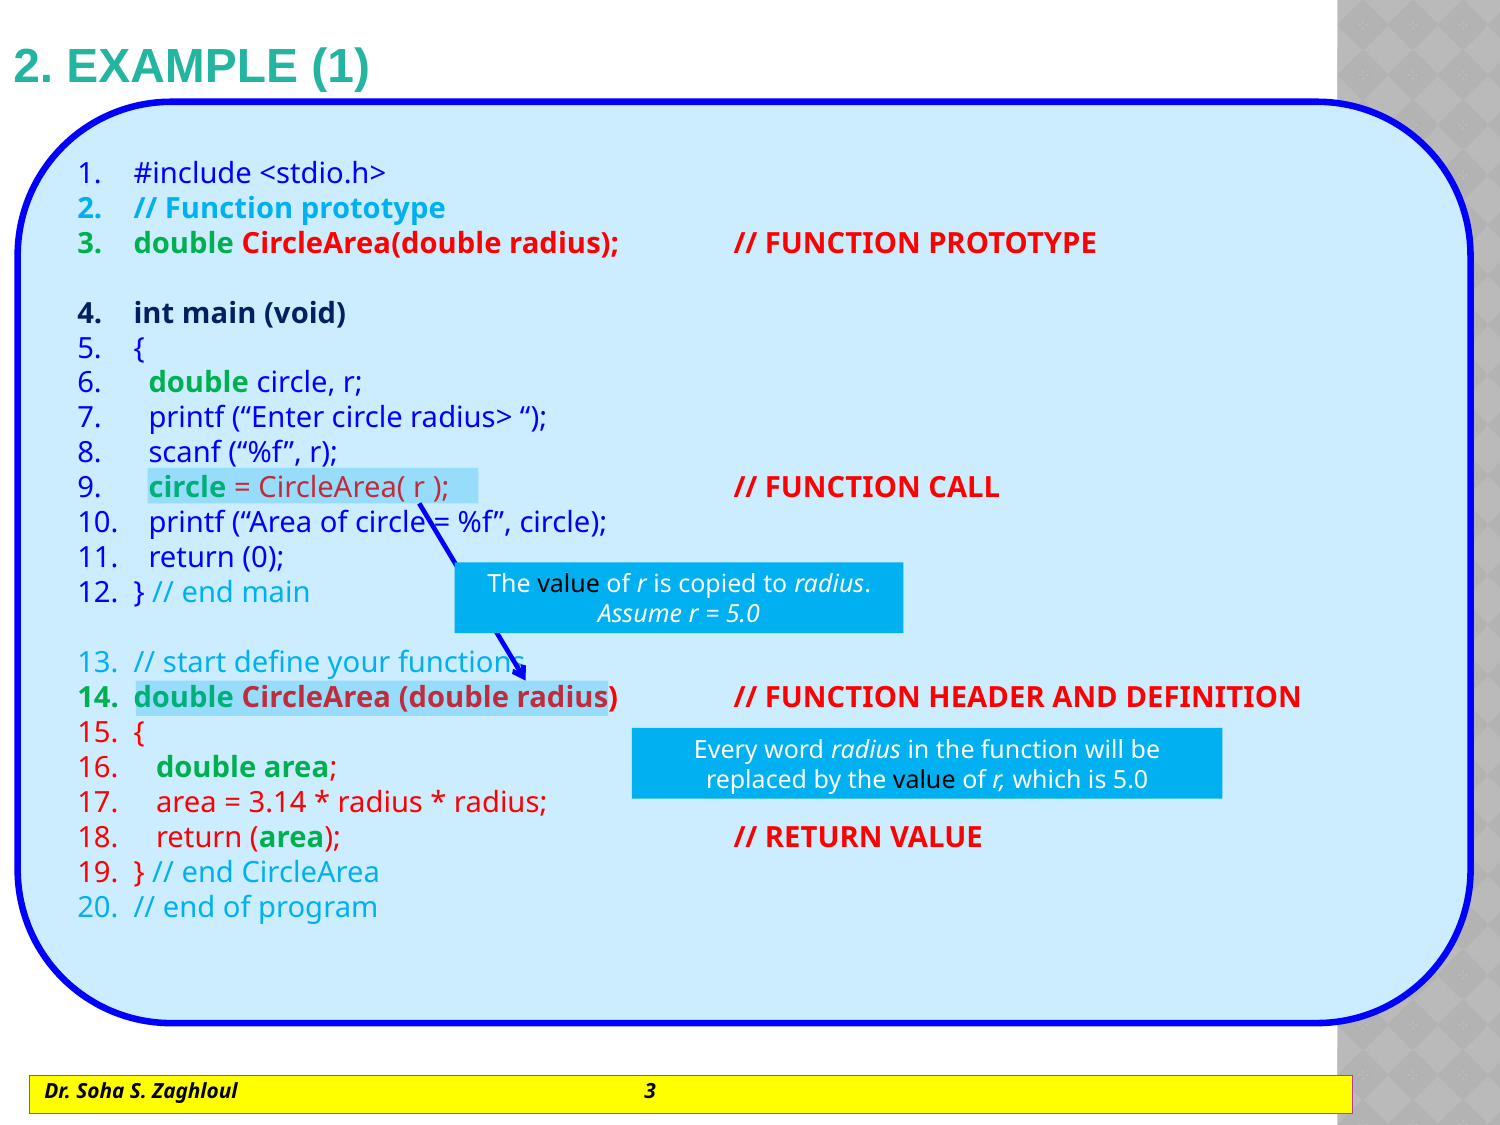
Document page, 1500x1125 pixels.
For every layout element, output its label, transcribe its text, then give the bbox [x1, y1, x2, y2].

text_box #include <stdio.h> // Function prototype double CircleArea(double radius); // FUNCTION PROTOTYPE int main (void) { double circle, r; printf (“Enter circle radius> “); scanf (“%f”, r); circle = CircleArea( r ); // FUNCTION CALL printf (“Area of circle = %f”, circle); return (0); } // end main // start define your functions double CircleArea (double radius) // FUNCTION HEADER AND DEFINITION { double area; area = 3.14 * radius * radius; return (area); // RETURN VALUE } // end CircleArea // end of program [14, 98, 1474, 1027]
text_box Dr. Soha S. Zaghloul 3 [29, 1075, 1353, 1114]
list [29, 938, 1341, 1059]
text_box [132, 677, 611, 719]
title 2. EXAMPLE (1) [5, 19, 1341, 93]
text_box Every word radius in the function will be replaced by the value of r, which is 5.0 [629, 725, 1226, 802]
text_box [418, 502, 526, 681]
list [29, 93, 1341, 187]
text_box The value of r is copied to radius. Assume r = 5.0 [532, 559, 907, 637]
text_box [144, 465, 482, 507]
